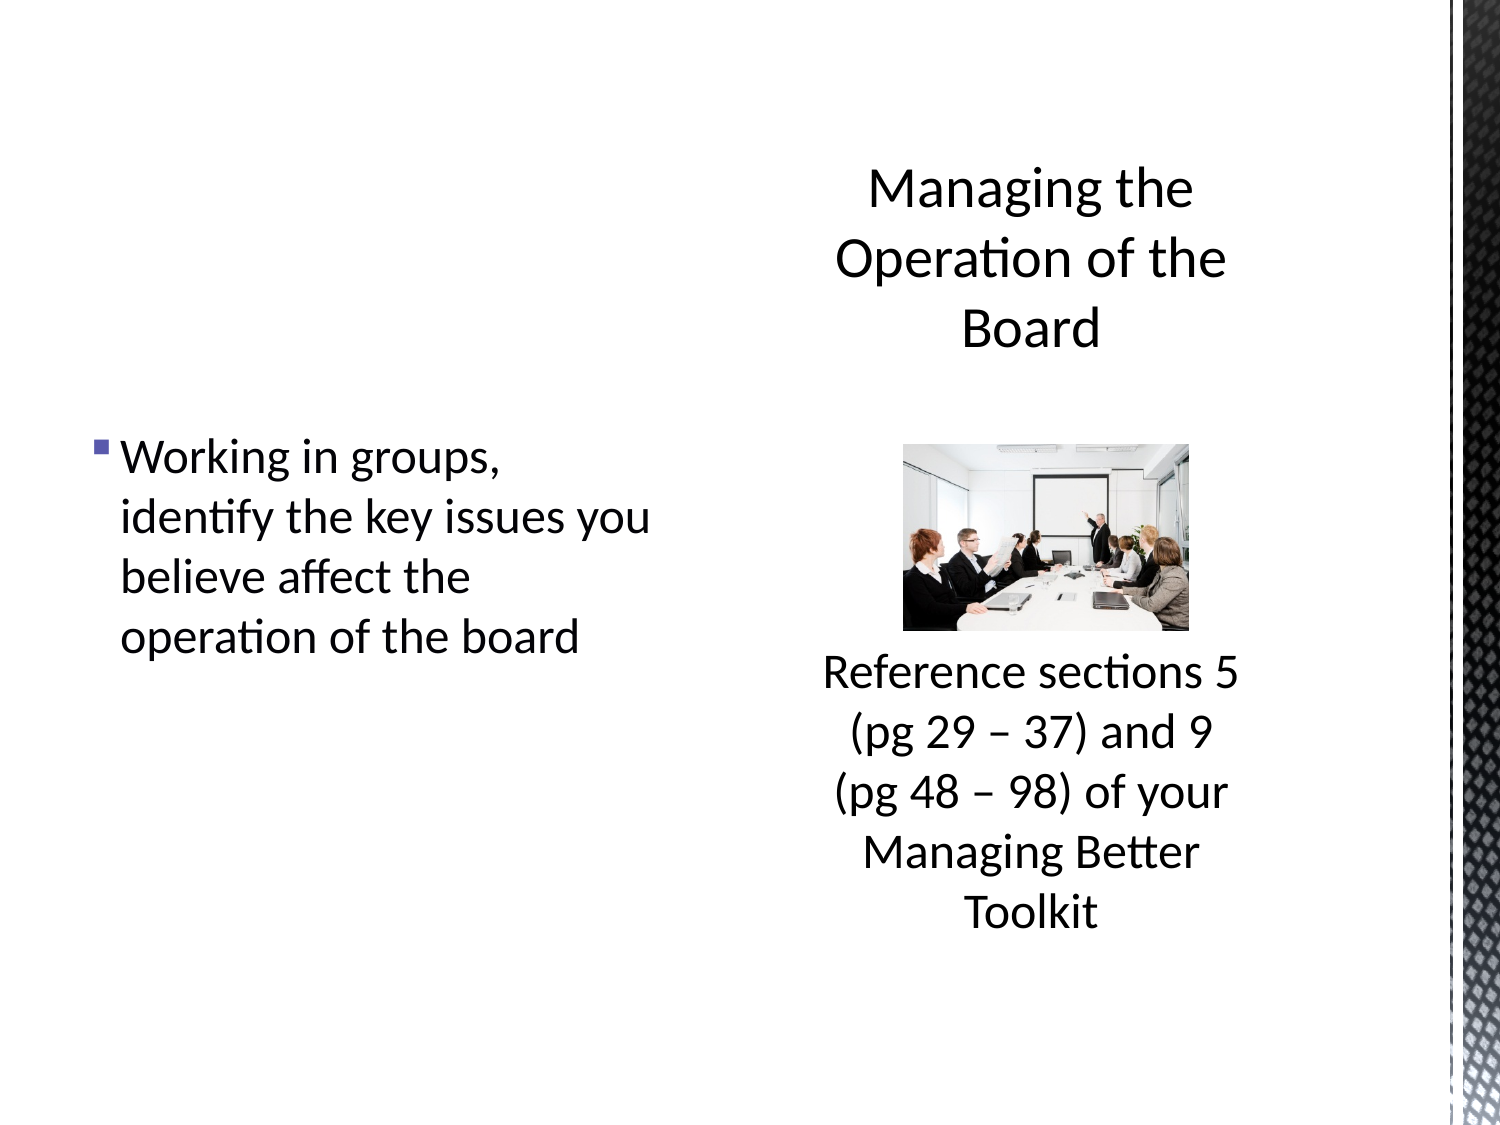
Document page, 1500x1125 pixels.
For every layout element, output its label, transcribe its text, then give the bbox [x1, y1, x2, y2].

title Managing the Operation of the Board Reference sections 5 (pg 29 – 37) and 9 (pg 48 – 98) of your Managing Better Toolkit [800, 75, 1263, 1013]
picture [1447, 0, 1500, 1125]
picture [903, 444, 1189, 631]
list Working in groups, identify the key issues you believe affect the operation of the board [75, 75, 675, 1013]
